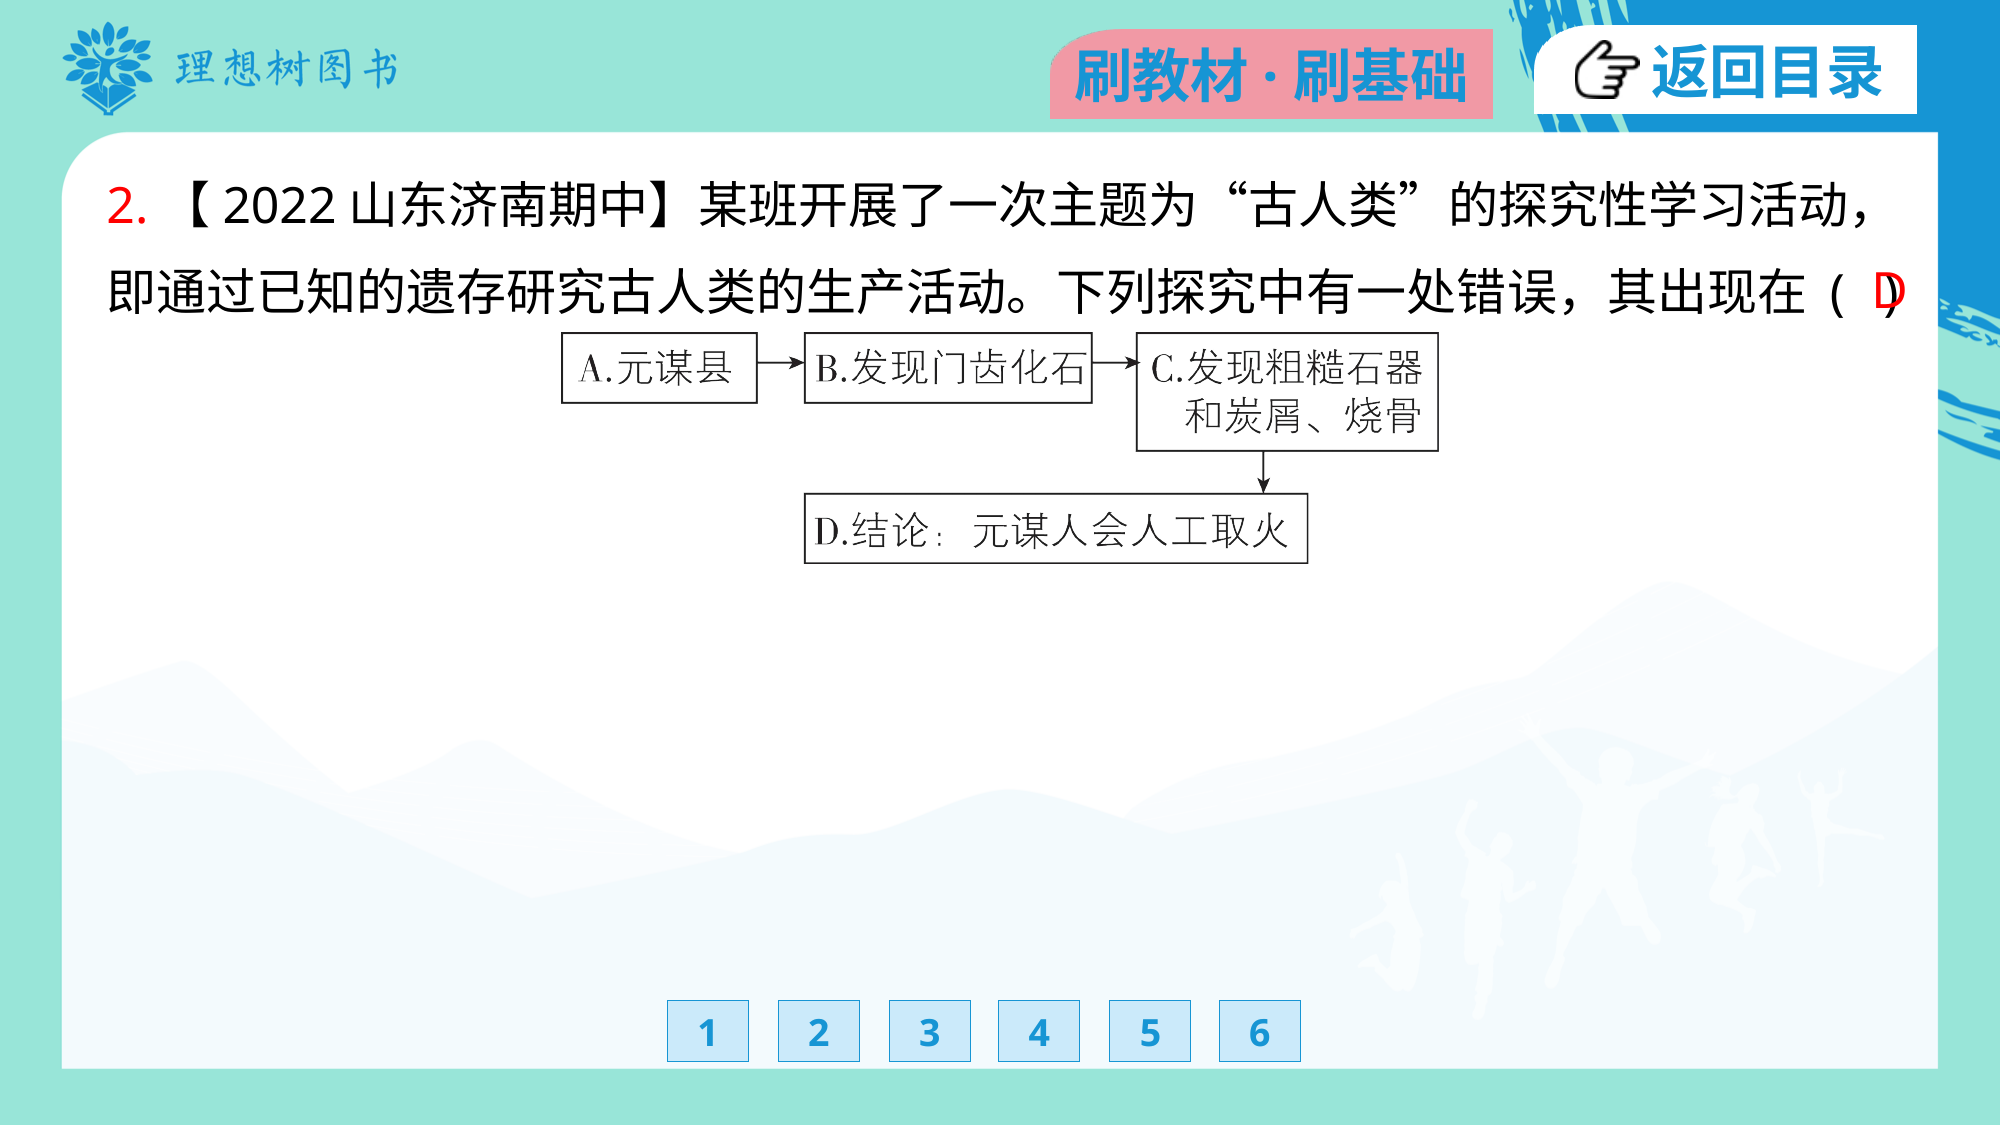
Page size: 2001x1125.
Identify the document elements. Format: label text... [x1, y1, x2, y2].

picture [0, 0, 2000, 1125]
text_box 2.【2022山东济南期中】某班开展了一次主题为“古人类”的探究性学习活动， 即通过已知的遗存研究古人类的生产活动。下列探究中有一处错误，其出现在 ( ) [106, 141, 1895, 312]
text_box D [1859, 231, 1921, 310]
